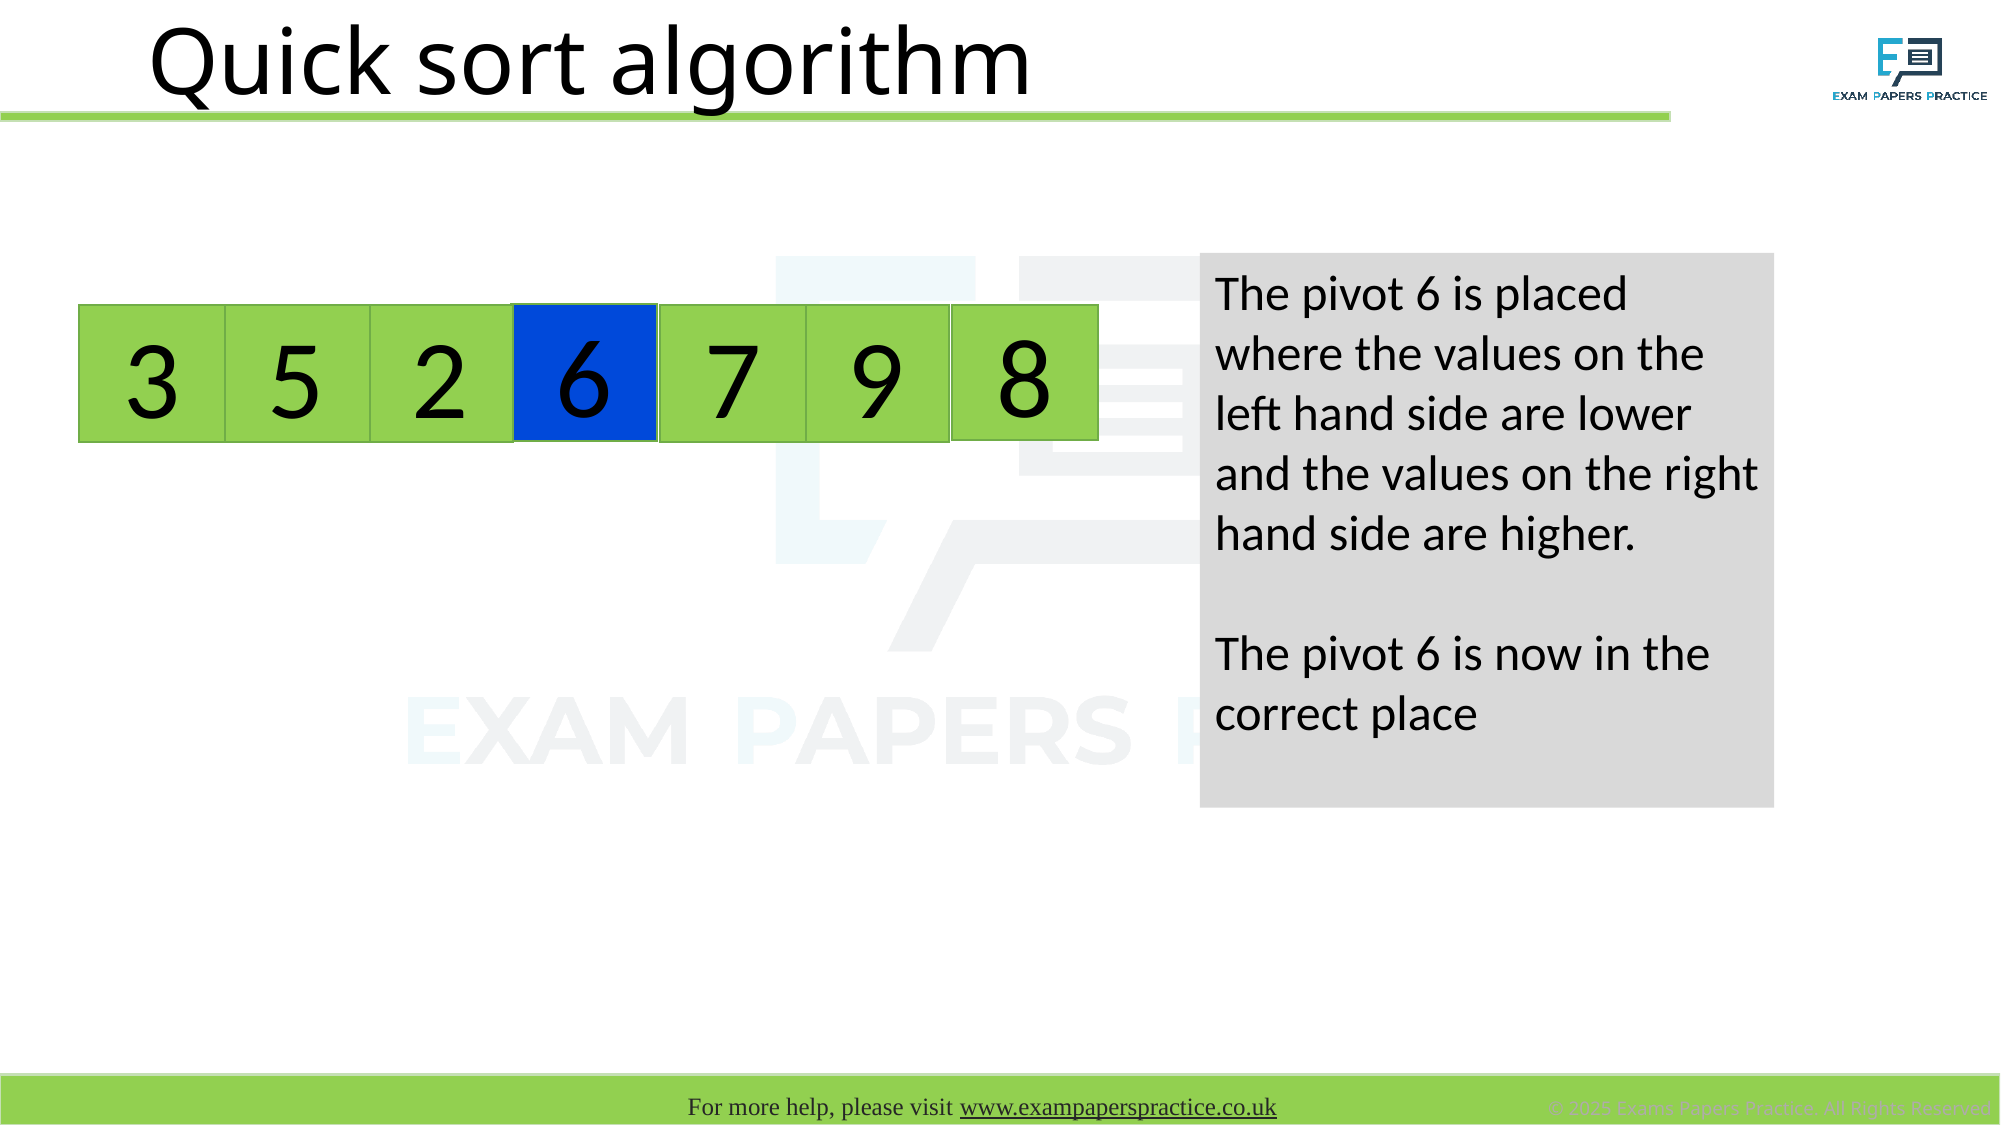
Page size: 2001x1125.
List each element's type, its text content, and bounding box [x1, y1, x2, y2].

text_box The pivot 6 is placed where the values on the left hand side are lower and the values on the right hand side are higher. The pivot 6 is now in the correct place [1199, 252, 1775, 808]
text_box 5 [226, 304, 371, 443]
text_box 3 [78, 304, 226, 443]
text_box 9 [807, 304, 950, 443]
title Quick sort algorithm [132, 0, 1200, 162]
text_box 7 [659, 304, 807, 443]
text_box 6 [510, 303, 658, 442]
text_box 8 [951, 304, 1099, 441]
text_box 2 [371, 304, 514, 443]
